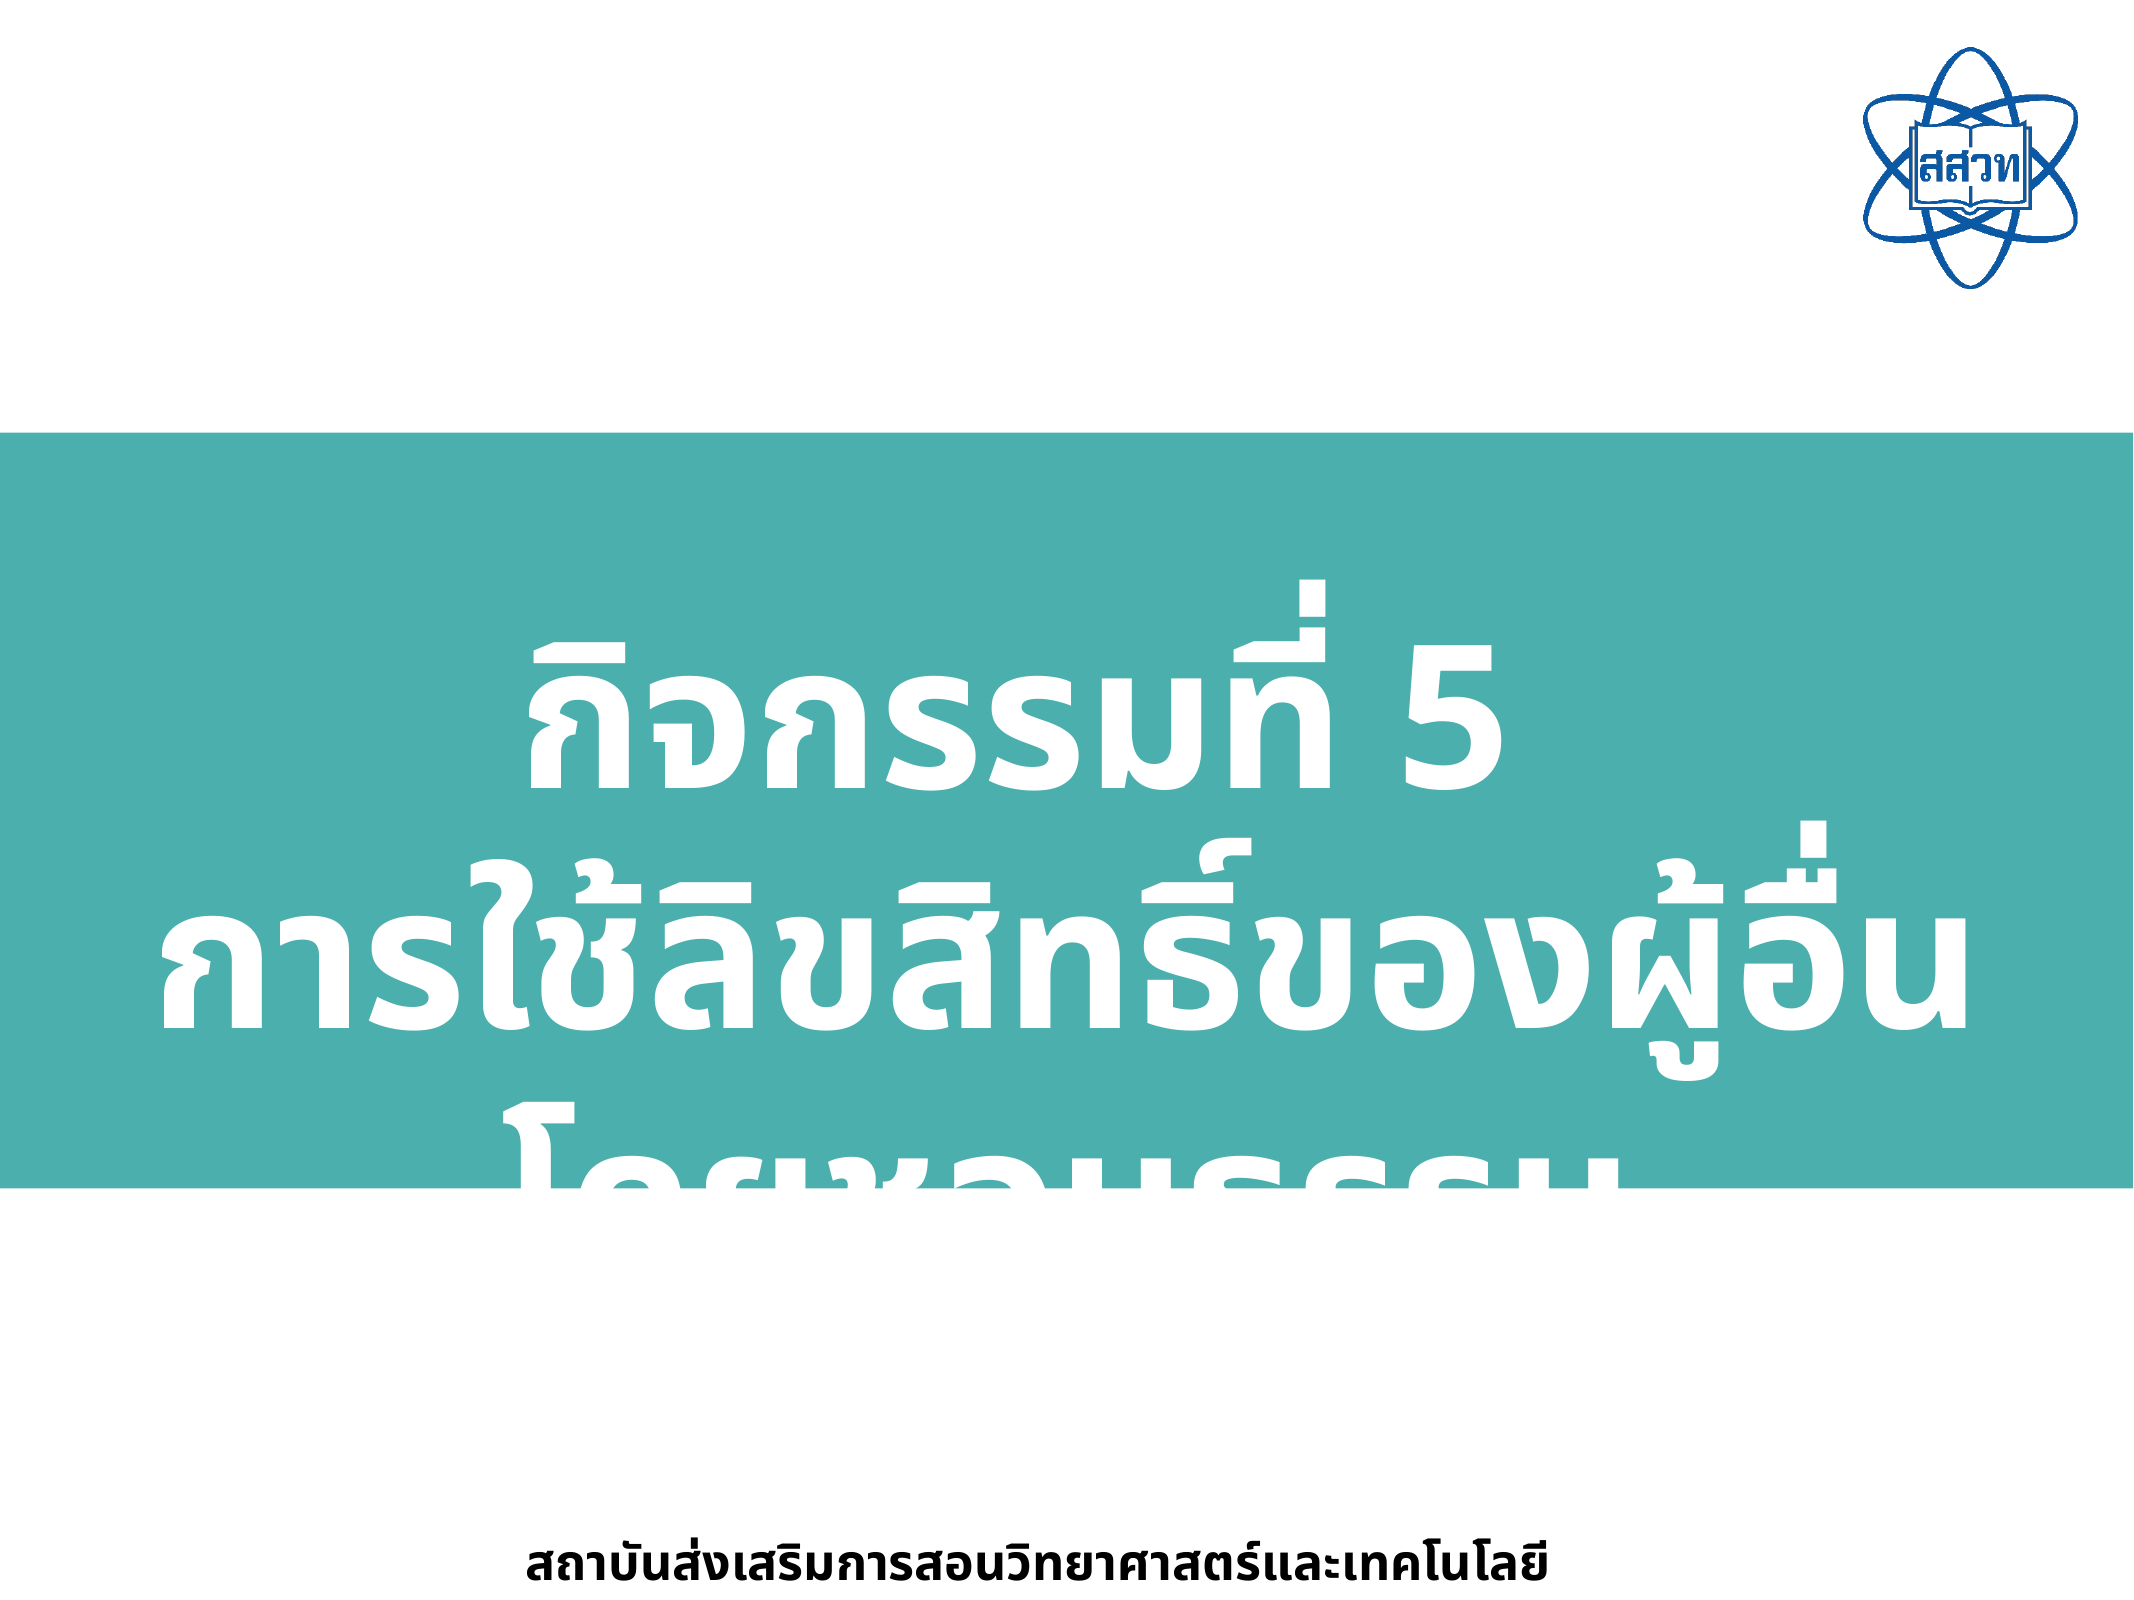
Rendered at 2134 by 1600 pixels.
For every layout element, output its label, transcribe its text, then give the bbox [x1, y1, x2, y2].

text_box กิจกรรมที่ 5 การใช้ลิขสิทธิ์ของผู้อื่นโดยชอบธรรม [45, 581, 2088, 1040]
text_box สถาบันส่งเสริมการสอนวิทยาศาสตร์และเทคโนโลยี [74, 1522, 2002, 1589]
picture [1862, 46, 2079, 290]
text_box [0, 432, 2134, 1189]
